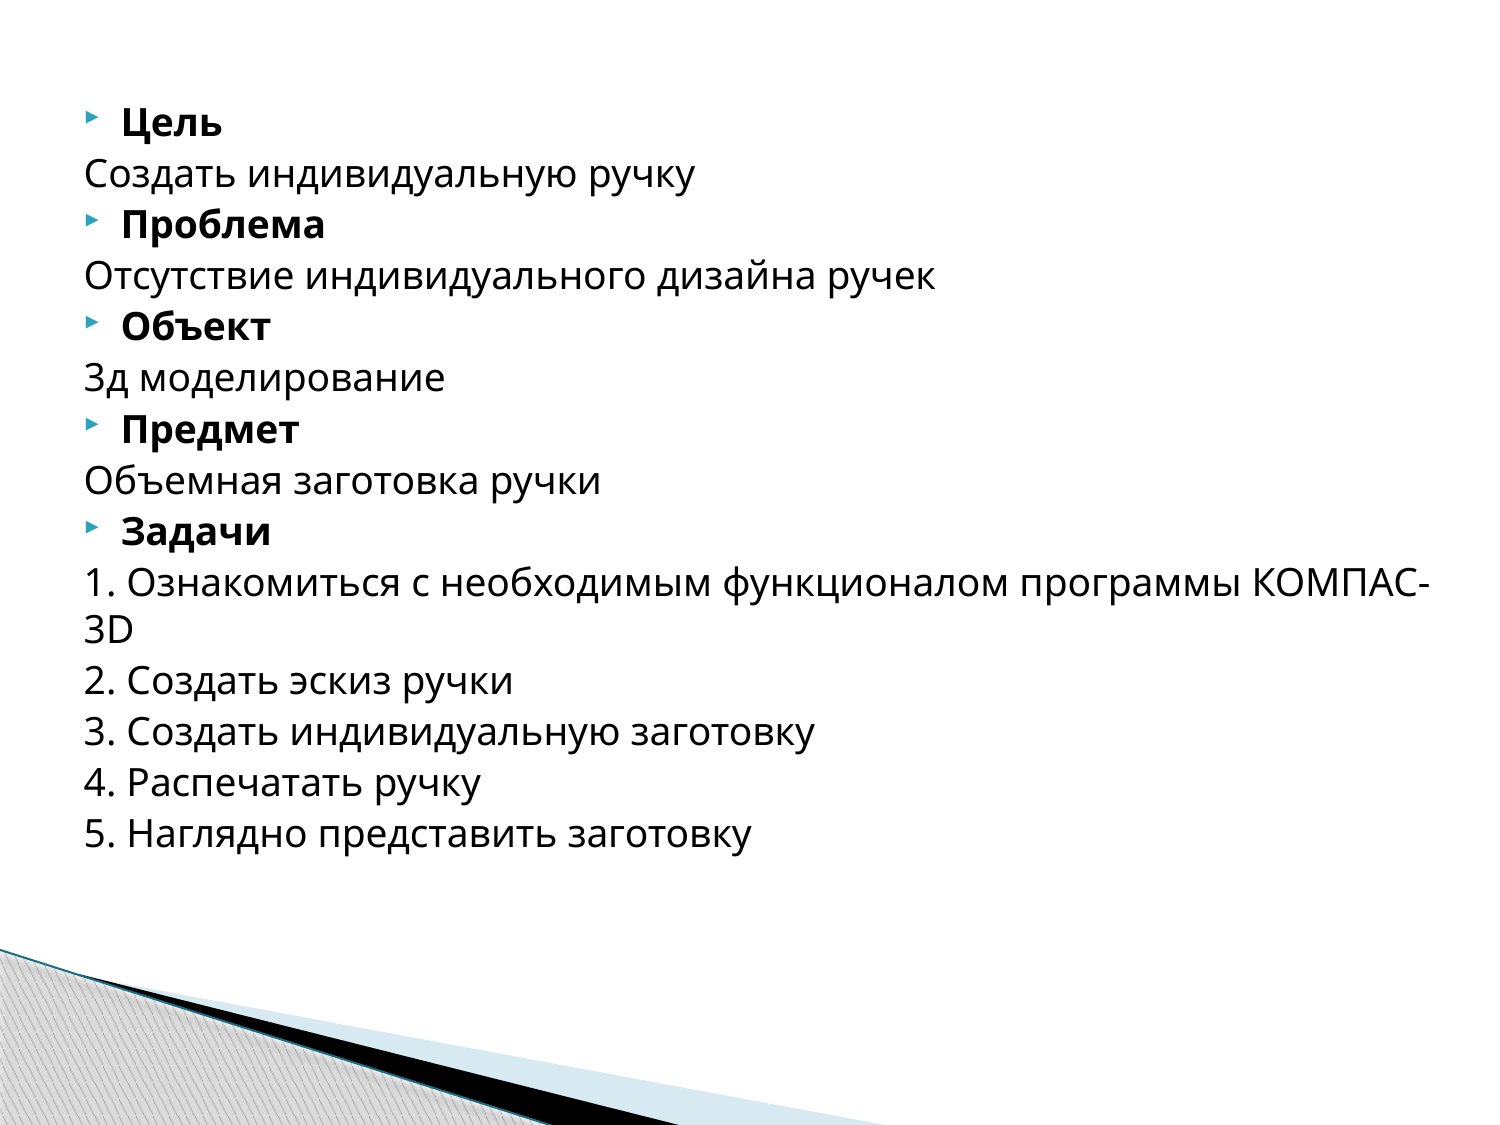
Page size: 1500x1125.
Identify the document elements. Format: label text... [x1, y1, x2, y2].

list Цель Создать индивидуальную ручку Проблема Отсутствие индивидуального дизайна ручек Объект 3д моделирование Предмет Объемная заготовка ручки Задачи 1. Ознакомиться с необходимым функционалом программы КОМПАС-3D 2. Создать эскиз ручки 3. Создать индивидуальную заготовку 4. Распечатать ручку 5. Наглядно представить заготовку [53, 90, 1459, 870]
